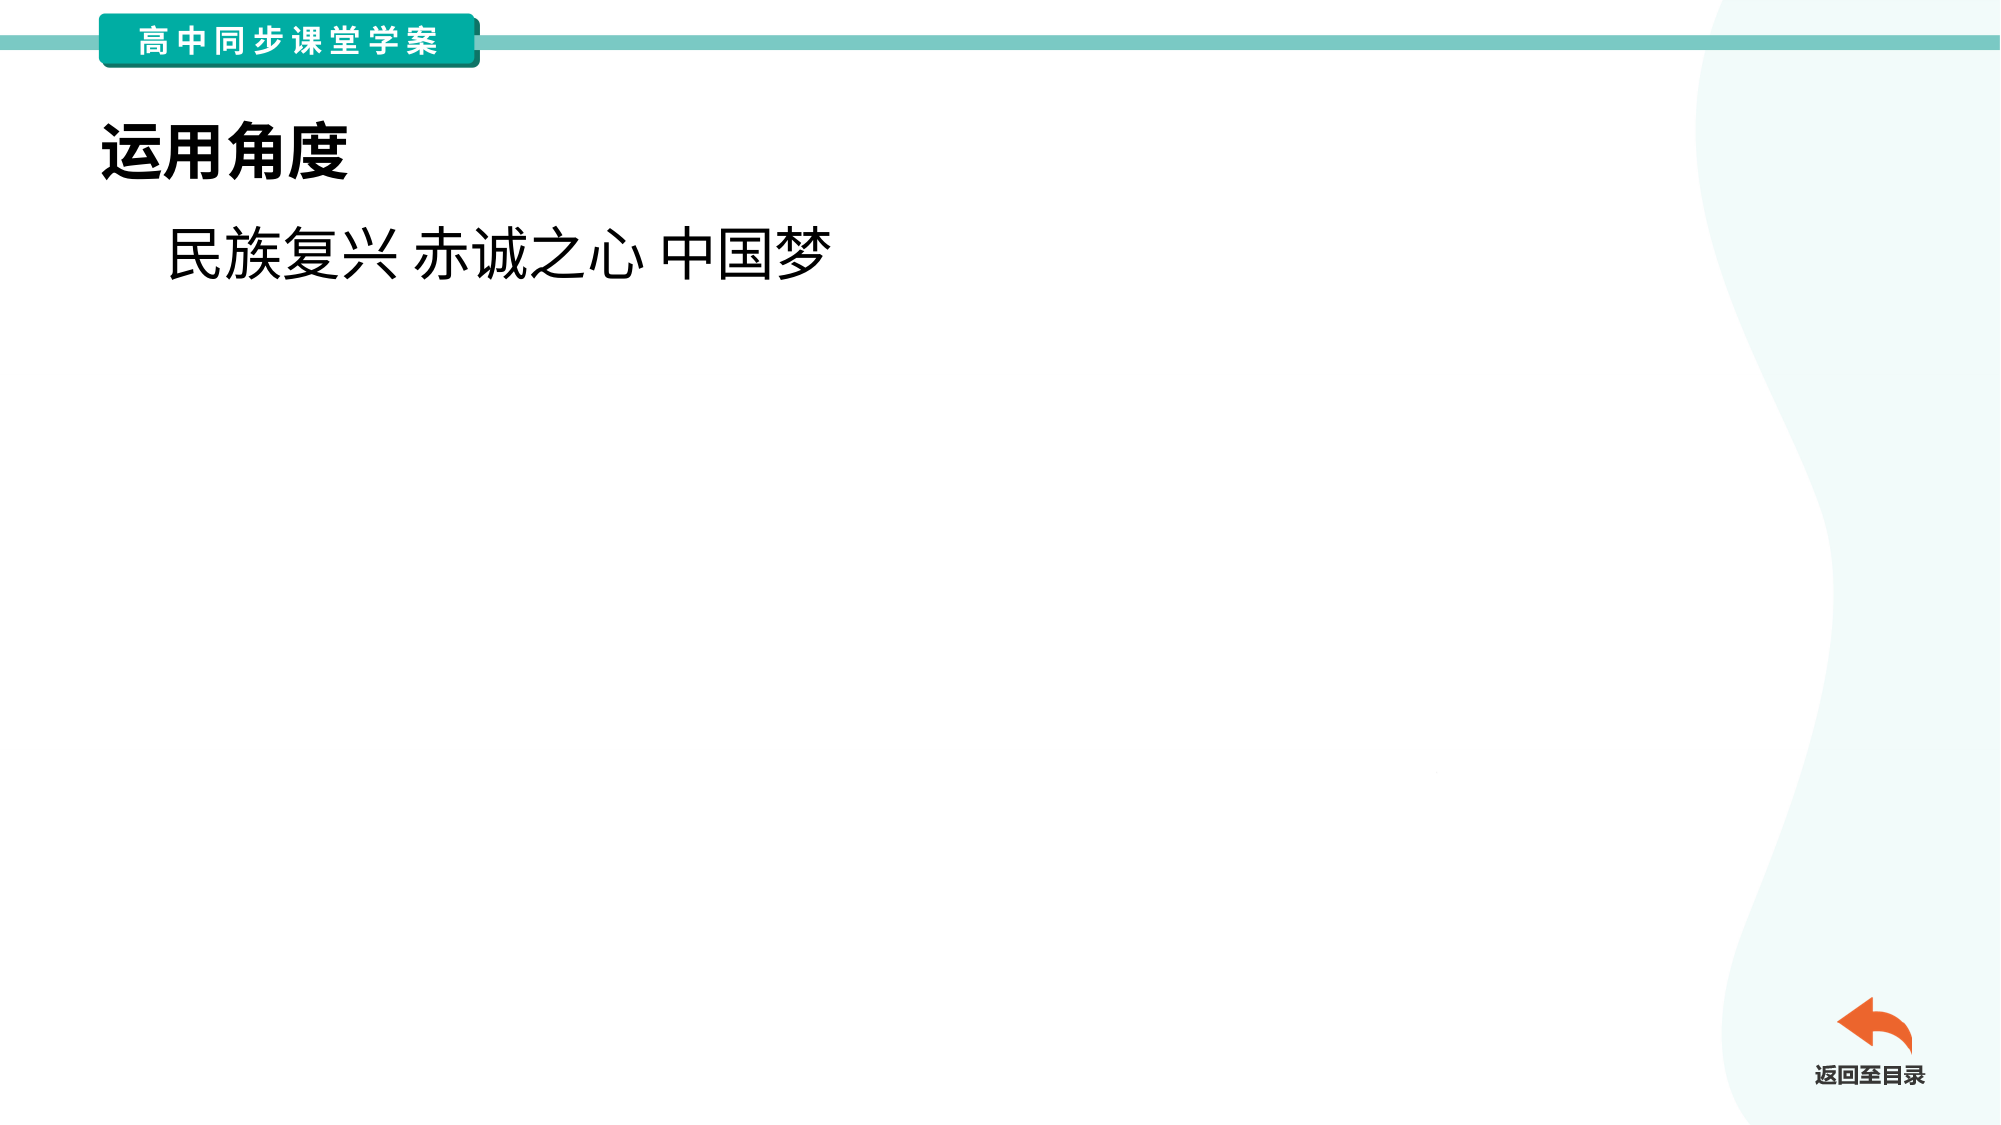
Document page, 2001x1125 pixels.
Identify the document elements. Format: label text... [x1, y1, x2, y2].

text_box 民族复兴 赤诚之心 中国梦 [100, 185, 1899, 288]
picture [0, 0, 2000, 1125]
text_box 运用角度 [100, 76, 1899, 185]
